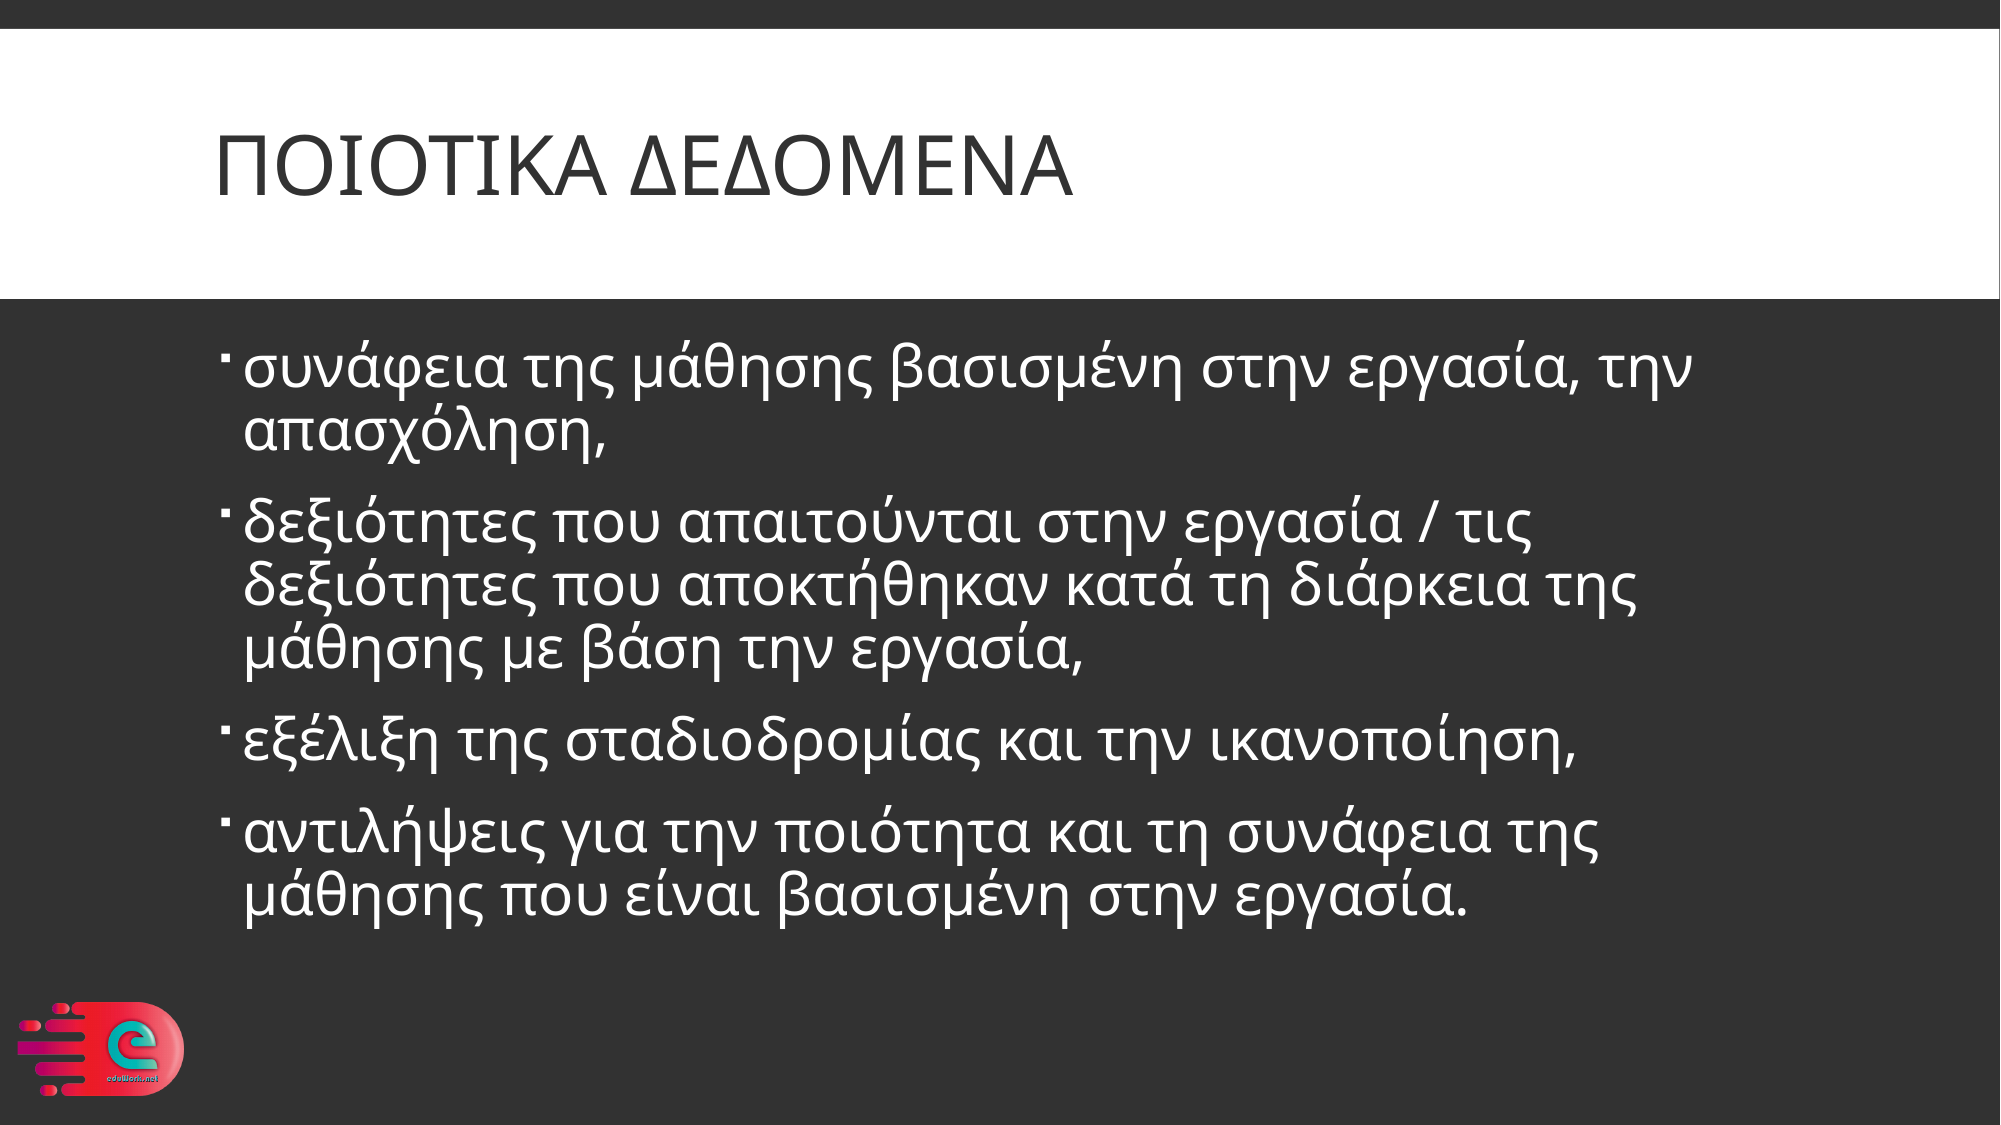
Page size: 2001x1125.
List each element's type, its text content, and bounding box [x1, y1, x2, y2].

list συνάφεια της μάθησης βασισμένη στην εργασία, την απασχόληση, δεξιότητες που απαιτούνται στην εργασία / τις δεξιότητες που αποκτήθηκαν κατά τη διάρκεια της μάθησης με βάση την εργασία, εξέλιξη της σταδιοδρομίας και την ικανοποίηση, αντιλήψεις για την ποιότητα και τη συνάφεια της μάθησης που είναι βασισμένη στην εργασία. [197, 329, 1803, 1020]
picture [17, 1002, 184, 1096]
title ΠΟΙΟΤΙΚΑ ΔΕΔΟΜΕΝΑ [197, 46, 1803, 295]
